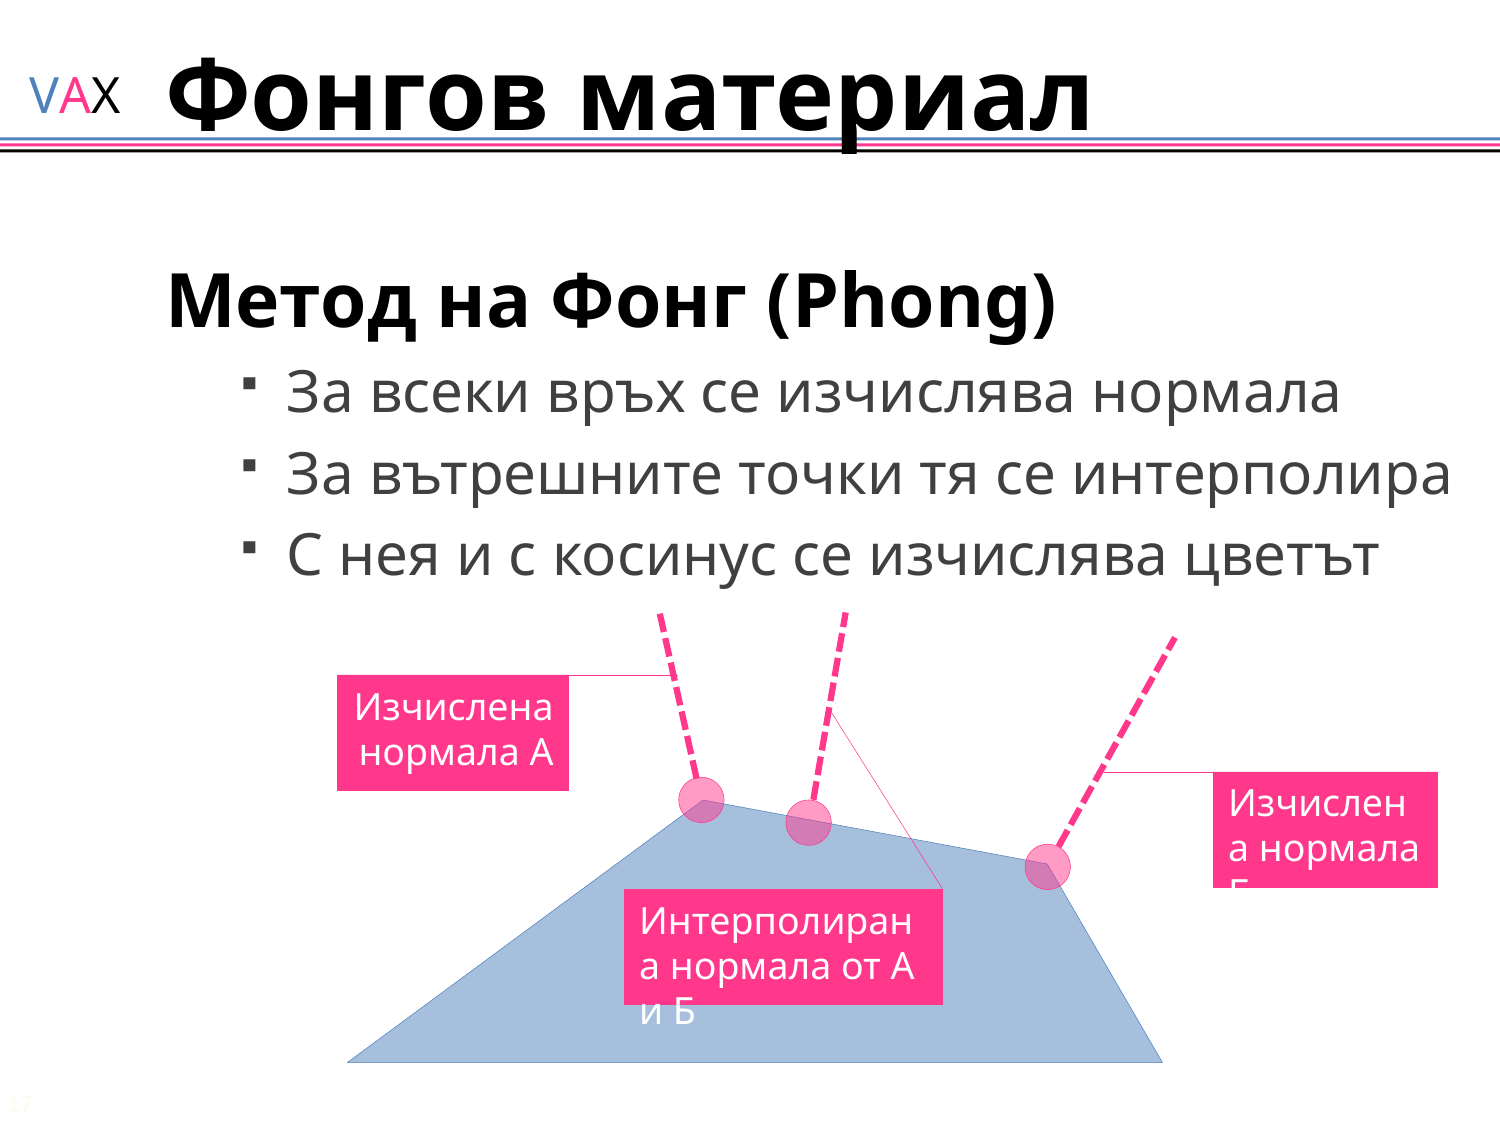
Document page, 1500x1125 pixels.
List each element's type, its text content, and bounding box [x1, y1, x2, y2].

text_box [659, 612, 697, 710]
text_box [1104, 771, 1438, 888]
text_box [813, 612, 846, 800]
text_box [337, 674, 678, 791]
text_box [345, 843, 1165, 1065]
title Фонгов материал [0, 37, 1500, 144]
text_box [1058, 637, 1176, 847]
text_box [1022, 842, 1073, 892]
list Метод на Фонг (Phong) За всеки връх се изчислява нормала За вътрешните точки тя се интерполира С нея и с косинус се изчислява цветът [150, 200, 1488, 1113]
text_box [623, 712, 943, 1006]
